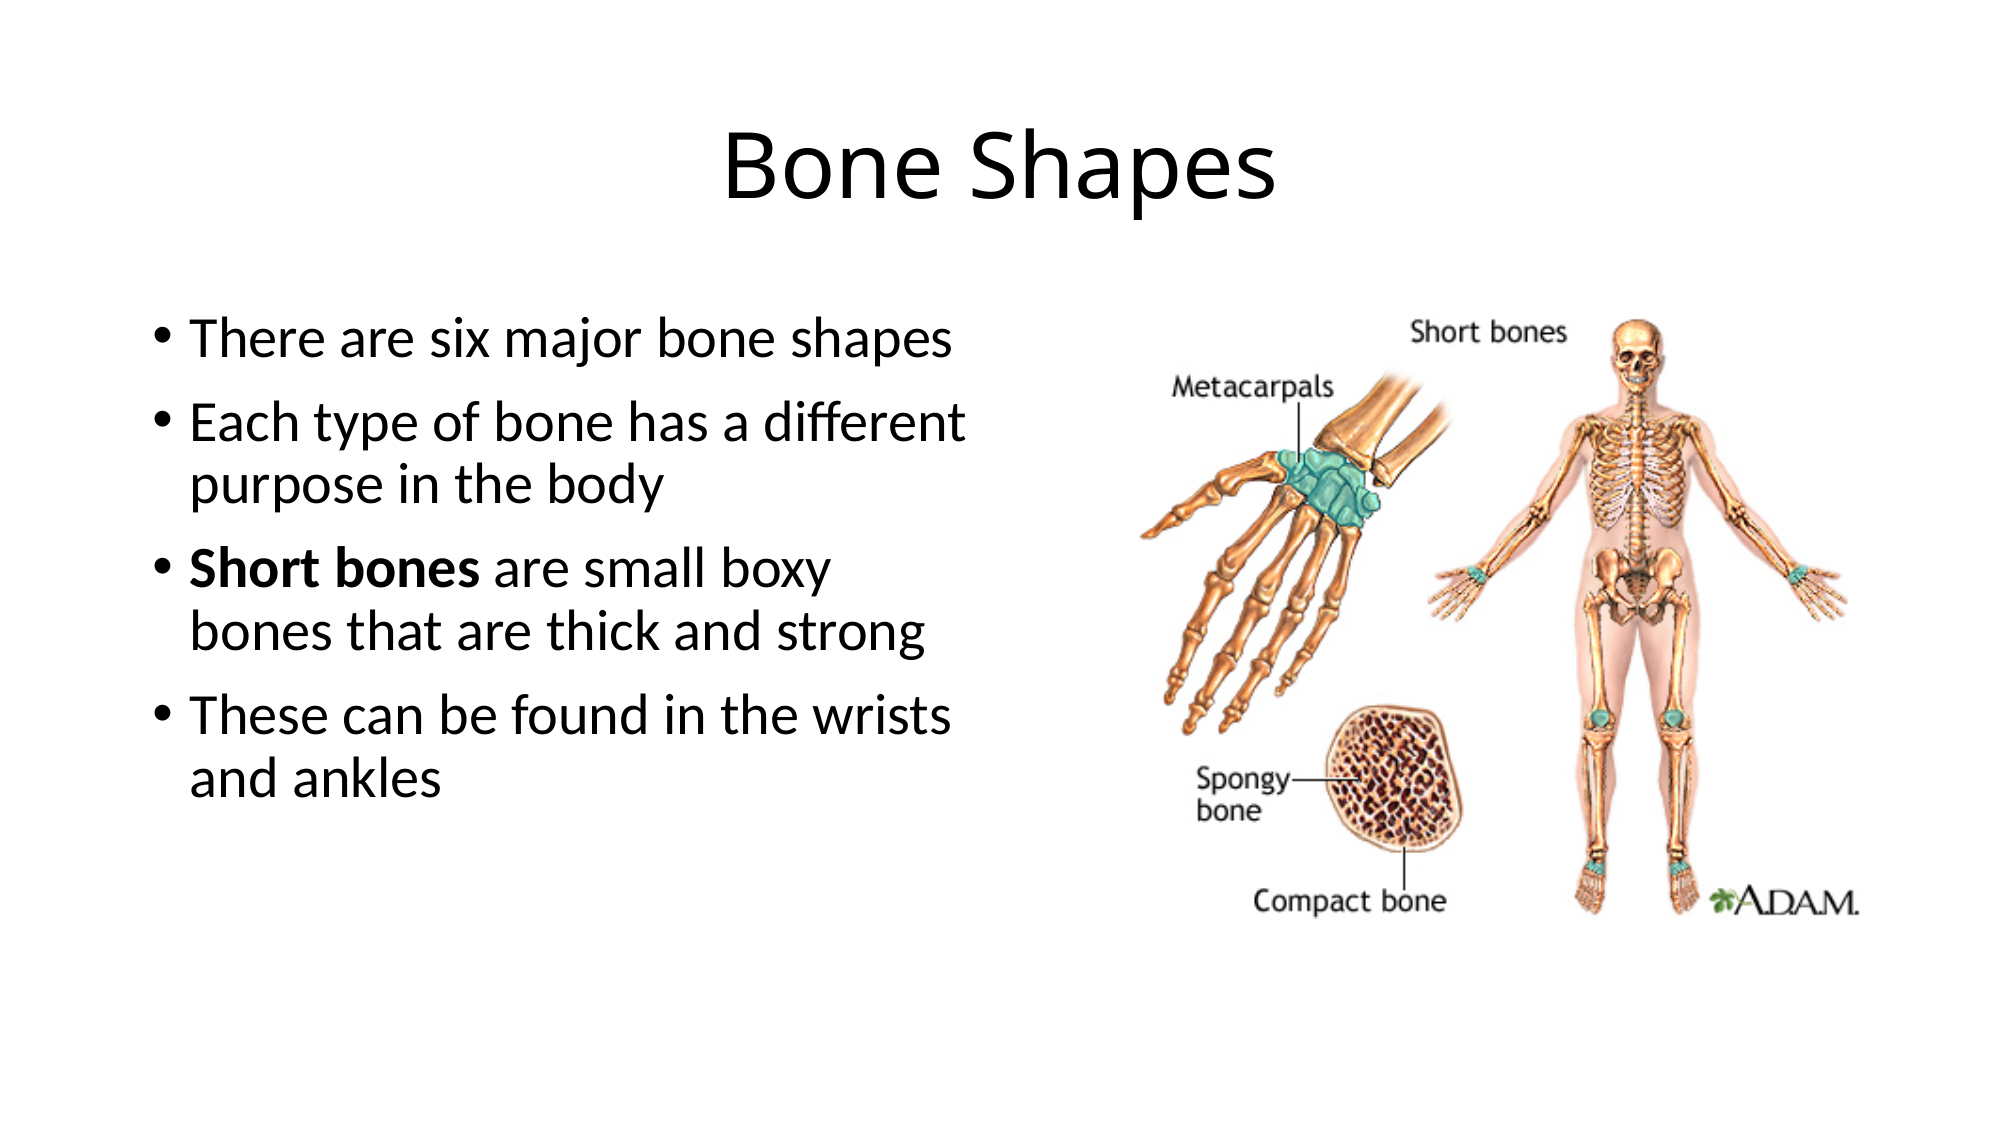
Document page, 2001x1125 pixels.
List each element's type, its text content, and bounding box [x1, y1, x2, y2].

list There are six major bone shapes Each type of bone has a different purpose in the body Short bones are small boxy bones that are thick and strong These can be found in the wrists and ankles [137, 299, 988, 1014]
title Bone Shapes [137, 59, 1863, 278]
picture [1109, 316, 1863, 919]
